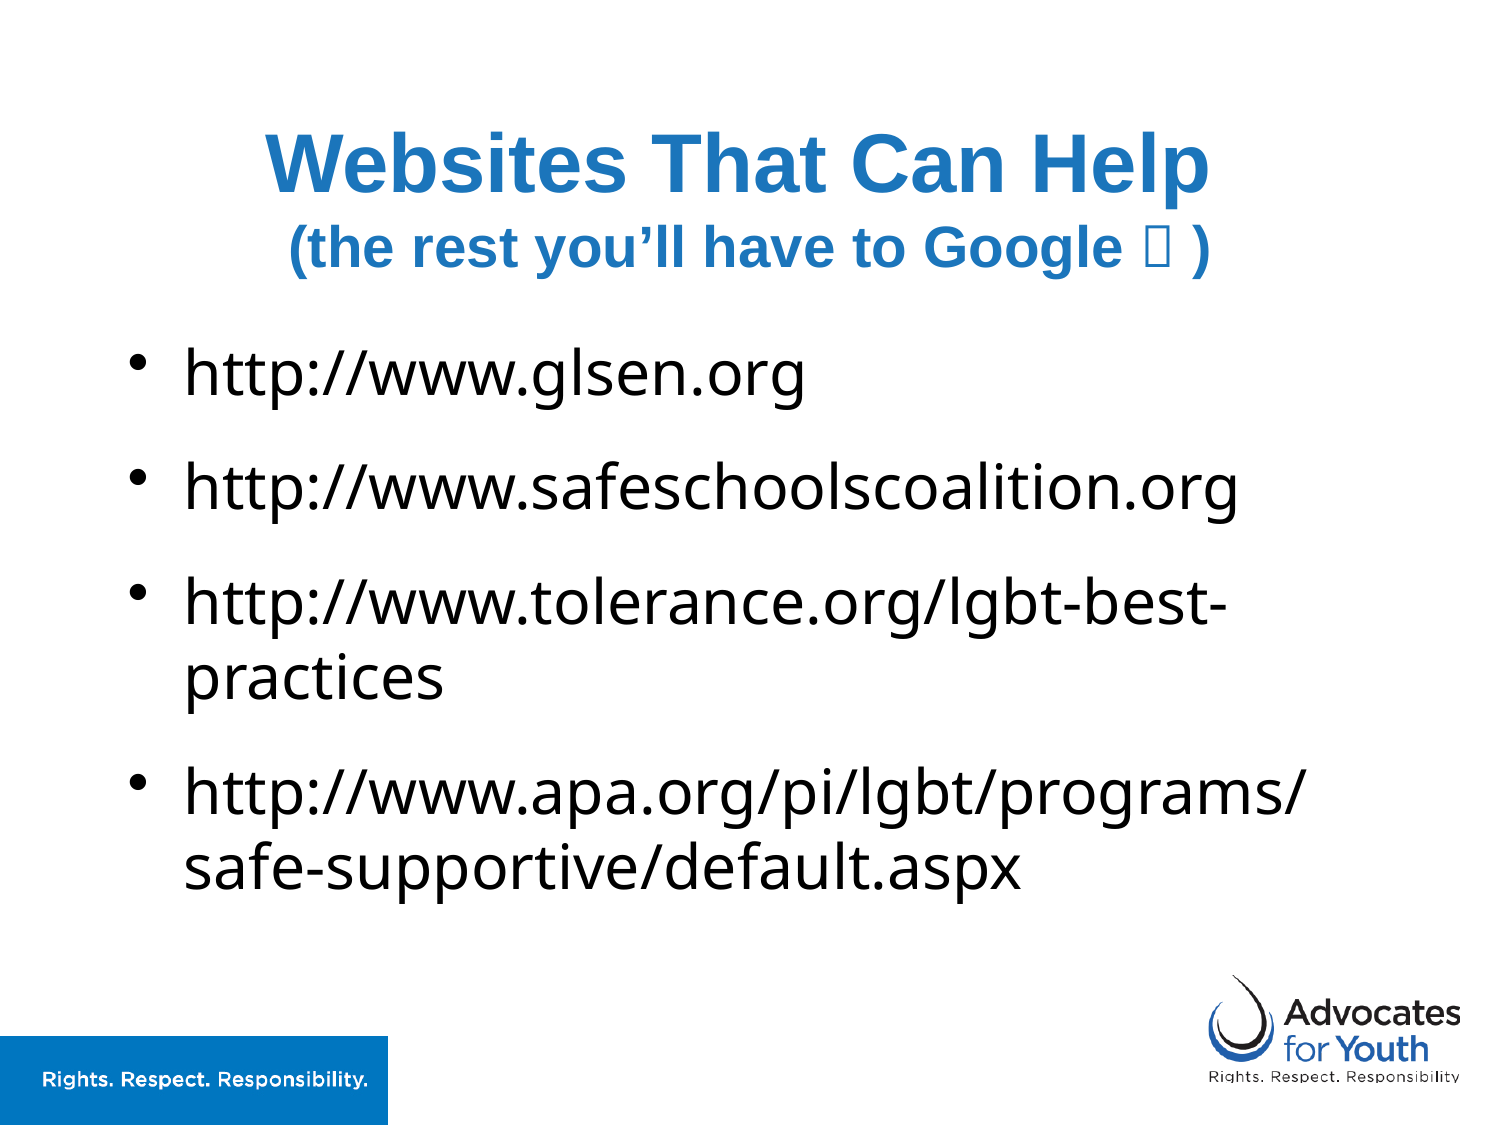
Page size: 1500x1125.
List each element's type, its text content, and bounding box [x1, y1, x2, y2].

picture [0, 1036, 388, 1125]
picture [1208, 974, 1461, 1083]
title Websites That Can Help (the rest you’ll have to Google  ) [112, 99, 1388, 288]
list http://www.glsen.org http://www.safeschoolscoalition.org http://www.tolerance.org/lgbt-best-practices http://www.apa.org/pi/lgbt/programs/safe-supportive/default.aspx [112, 324, 1388, 1000]
